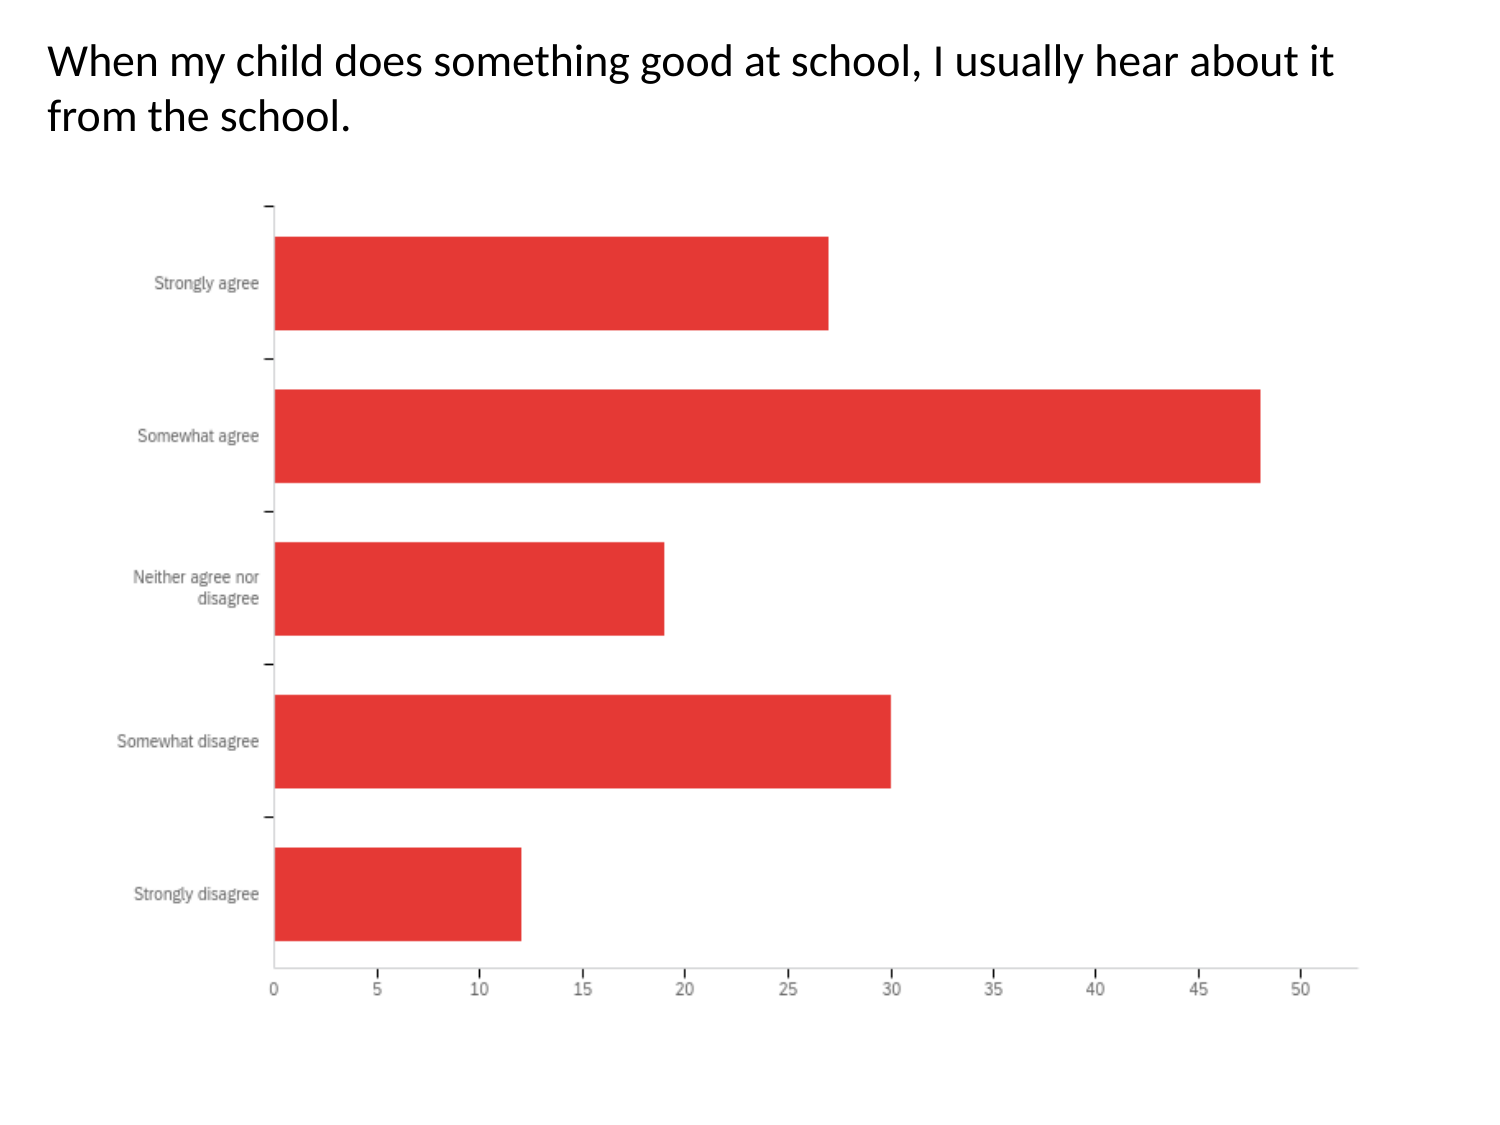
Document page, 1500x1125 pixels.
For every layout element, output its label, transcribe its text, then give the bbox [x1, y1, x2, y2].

picture [93, 196, 1407, 1018]
text_box When my child does something good at school, I usually hear about it from the school. [32, 22, 1383, 84]
